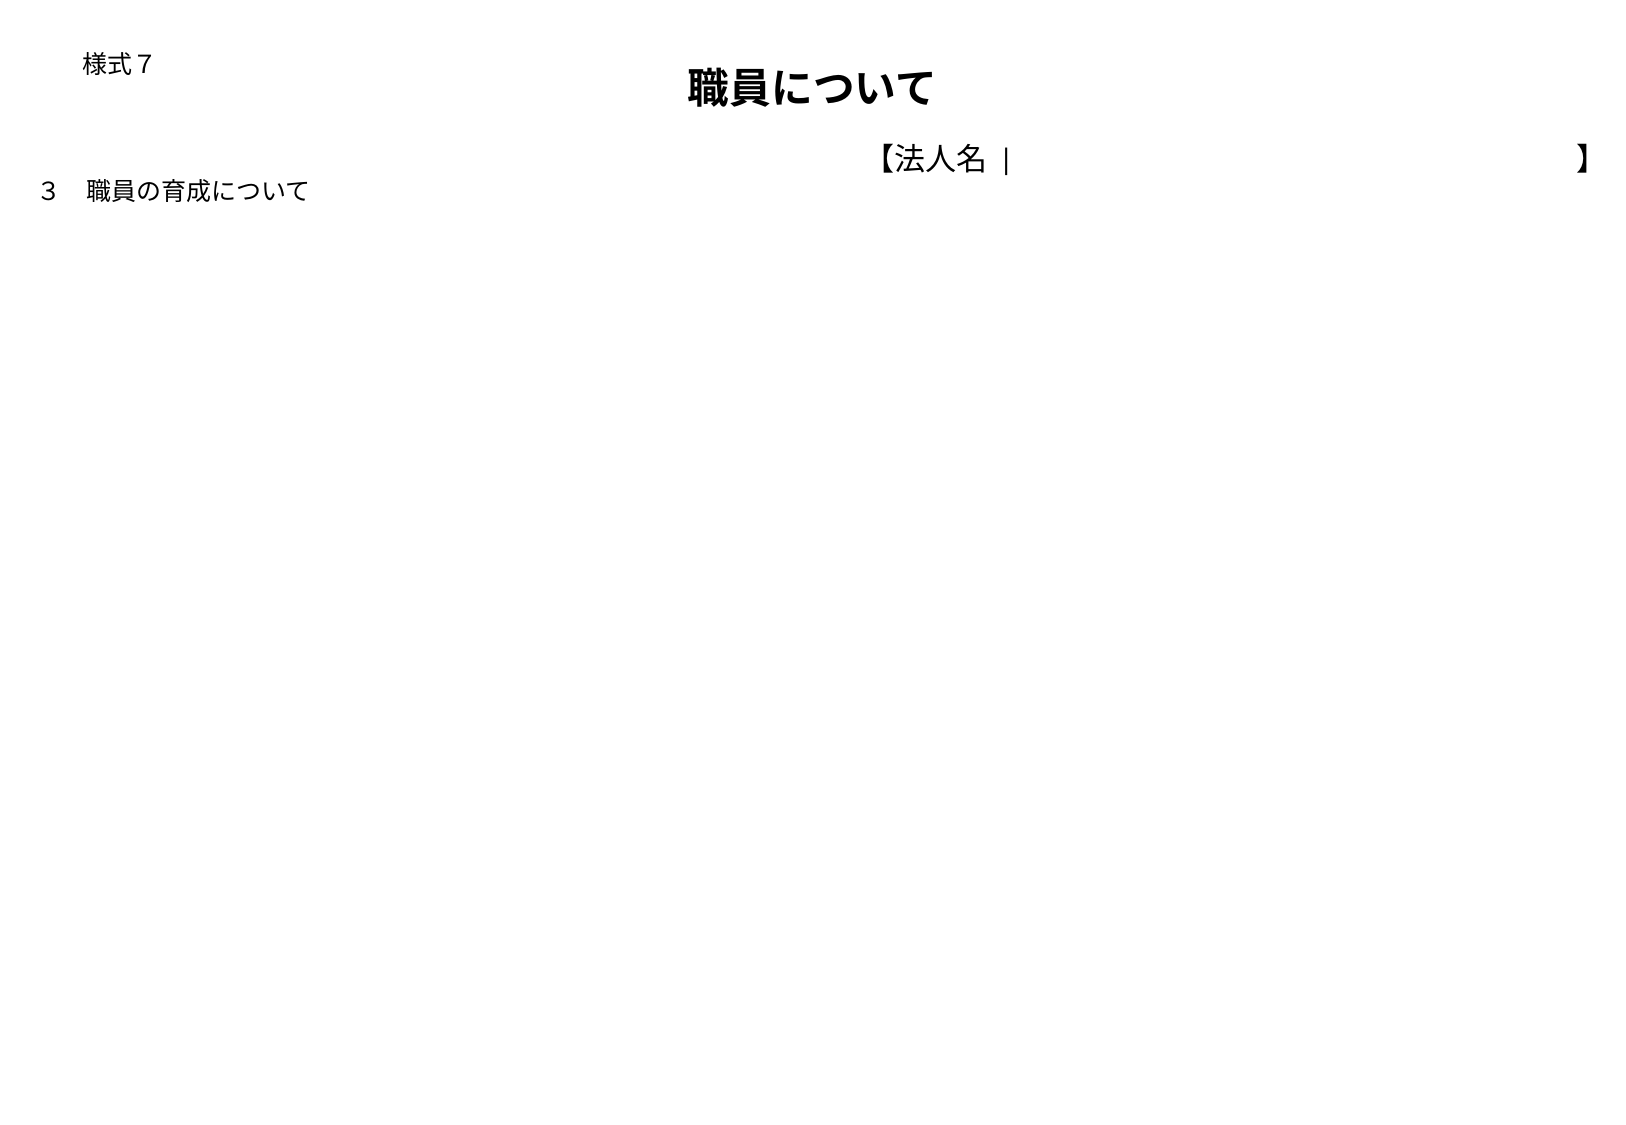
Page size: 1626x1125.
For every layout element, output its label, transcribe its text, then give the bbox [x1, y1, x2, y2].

subtitle 職員について [449, 59, 1176, 129]
title 様式７ [39, 37, 201, 87]
text_box ３ 職員の育成について [21, 171, 634, 241]
text_box 【法人名 | 】 [848, 136, 1625, 206]
